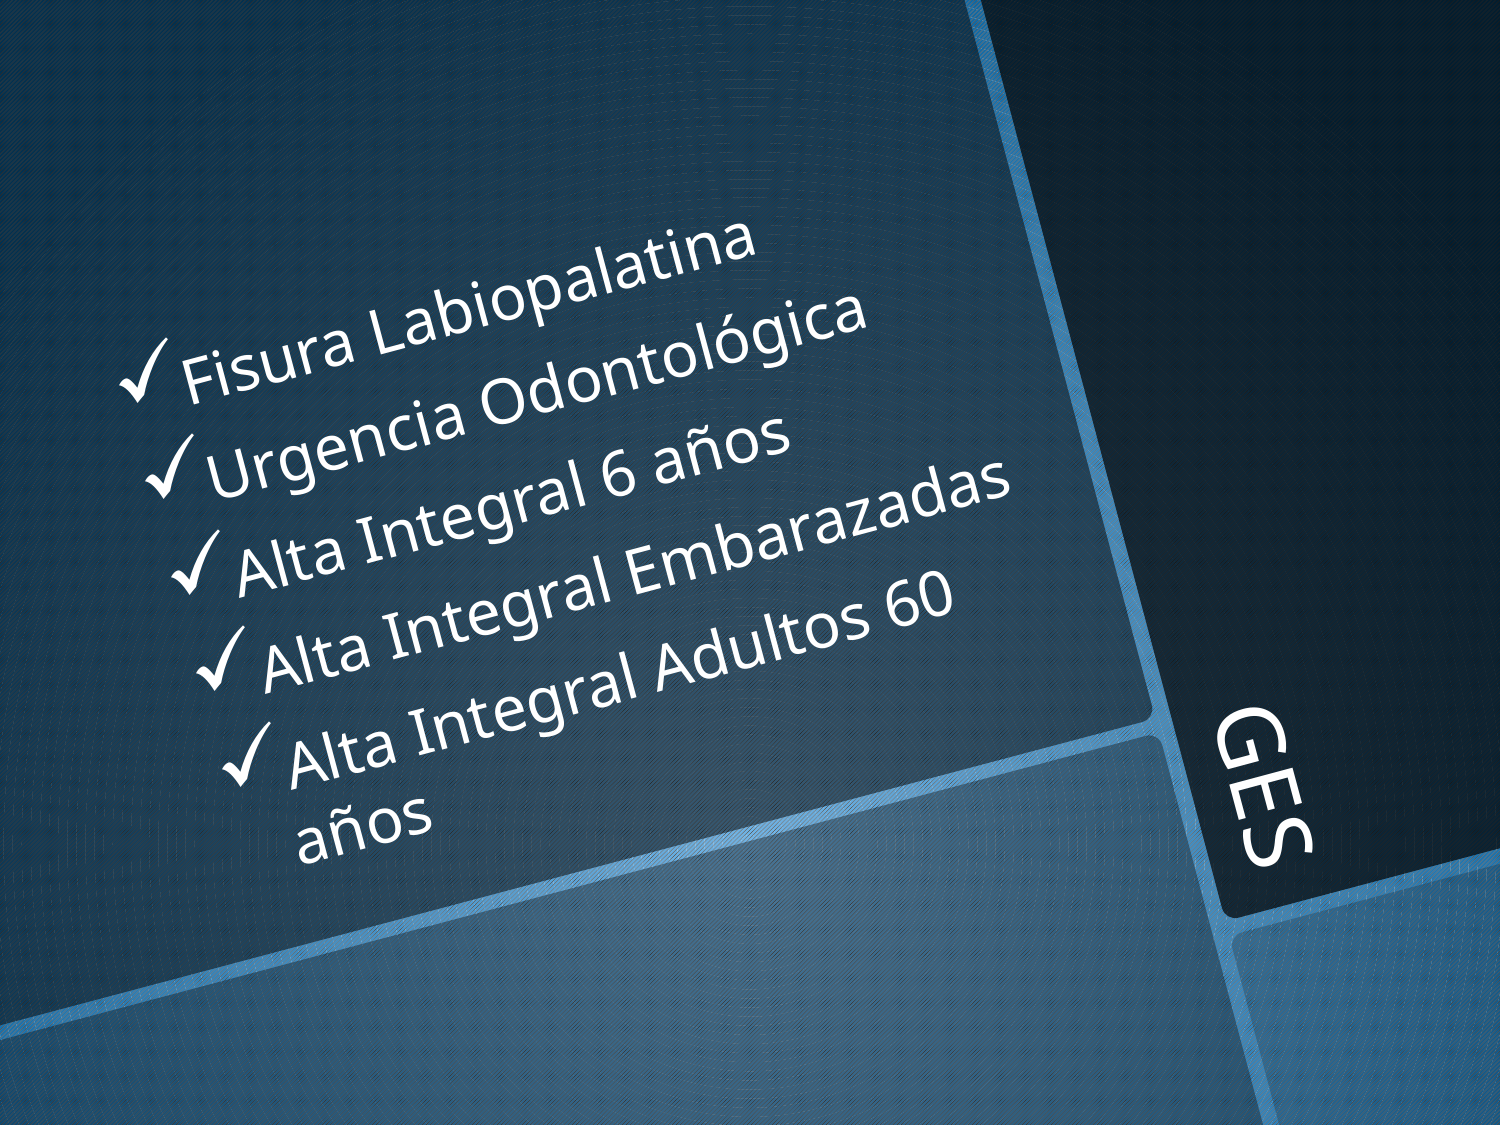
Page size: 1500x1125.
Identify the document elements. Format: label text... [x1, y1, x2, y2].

title GES [1028, 71, 1461, 896]
list Fisura Labiopalatina Urgencia Odontológica Alta Integral 6 años Alta Integral Embarazadas Alta Integral Adultos 60 años [70, 61, 1083, 905]
